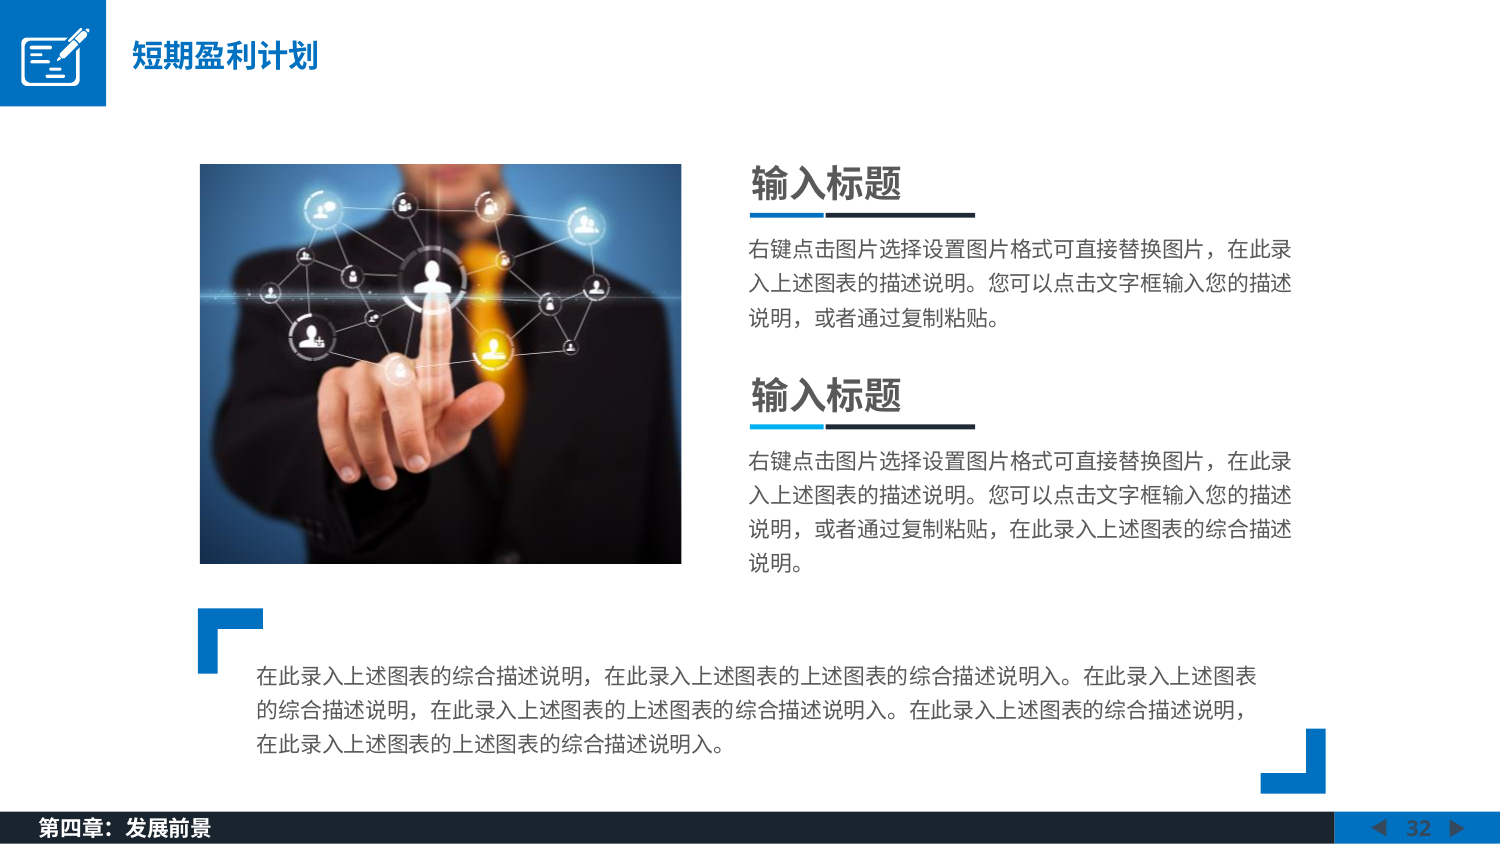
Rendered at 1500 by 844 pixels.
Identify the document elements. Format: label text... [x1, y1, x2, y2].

text_box 在此录入上述图表的综合描述说明，在此录入上述图表的上述图表的综合描述说明入。在此录入上述图表的综合描述说明，在此录入上述图表的上述图表的综合描述说明入。在此录入上述图表的综合描述说明，在此录入上述图表的上述图表的综合描述说明入。 [242, 647, 1294, 764]
text_box [198, 162, 684, 565]
text_box [108, 0, 1500, 108]
text_box [21, 27, 90, 86]
text_box 输入标题 [743, 367, 911, 422]
text_box 右键点击图片选择设置图片格式可直接替换图片，在此录入上述图表的描述说明。您可以点击文字框输入您的描述说明，或者通过复制粘贴。 [740, 223, 1313, 335]
text_box [823, 211, 977, 220]
text_box 短期盈利计划 [121, 44, 644, 103]
text_box [823, 422, 977, 431]
text_box 右键点击图片选择设置图片格式可直接替换图片，在此录入上述图表的描述说明。您可以点击文字框输入您的描述说明，或者通过复制粘贴，在此录入上述图表的综合描述说明。 [740, 435, 1313, 581]
text_box [254, 809, 1332, 844]
text_box [1260, 728, 1326, 794]
text_box [748, 211, 823, 220]
text_box [197, 608, 263, 674]
text_box [0, 0, 108, 108]
text_box 输入标题 [743, 156, 911, 210]
text_box [748, 422, 823, 431]
text_box 第四章：发展前景 [0, 809, 254, 844]
text_box 32 [1334, 809, 1500, 844]
